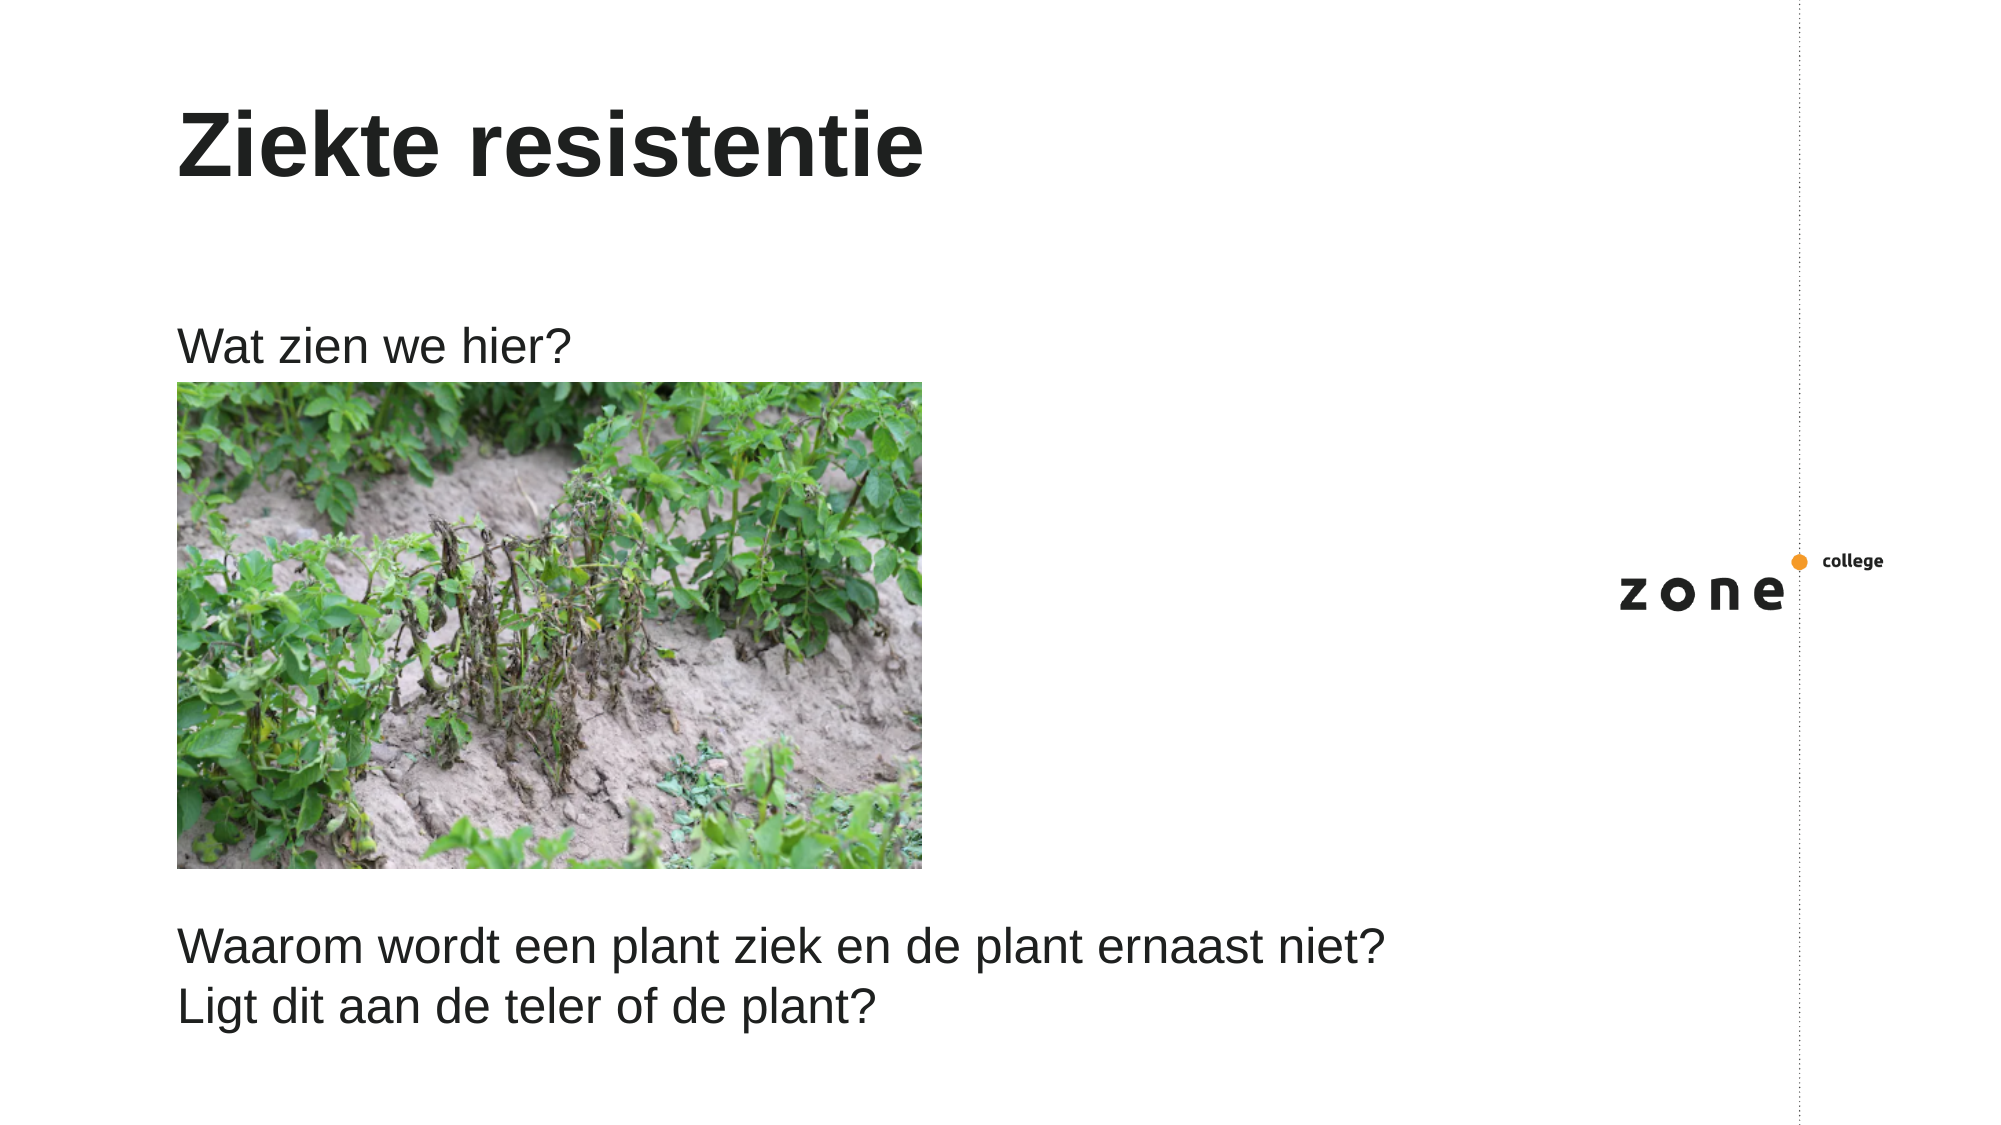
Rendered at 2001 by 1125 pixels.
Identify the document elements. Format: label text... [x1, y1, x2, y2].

title Ziekte resistentie [177, 97, 1471, 261]
picture [1596, 0, 2001, 1125]
list Wat zien we hier? Waarom wordt een plant ziek en de plant ernaast niet? Ligt dit aan de teler of de plant? [177, 313, 1442, 1091]
picture [176, 382, 922, 869]
